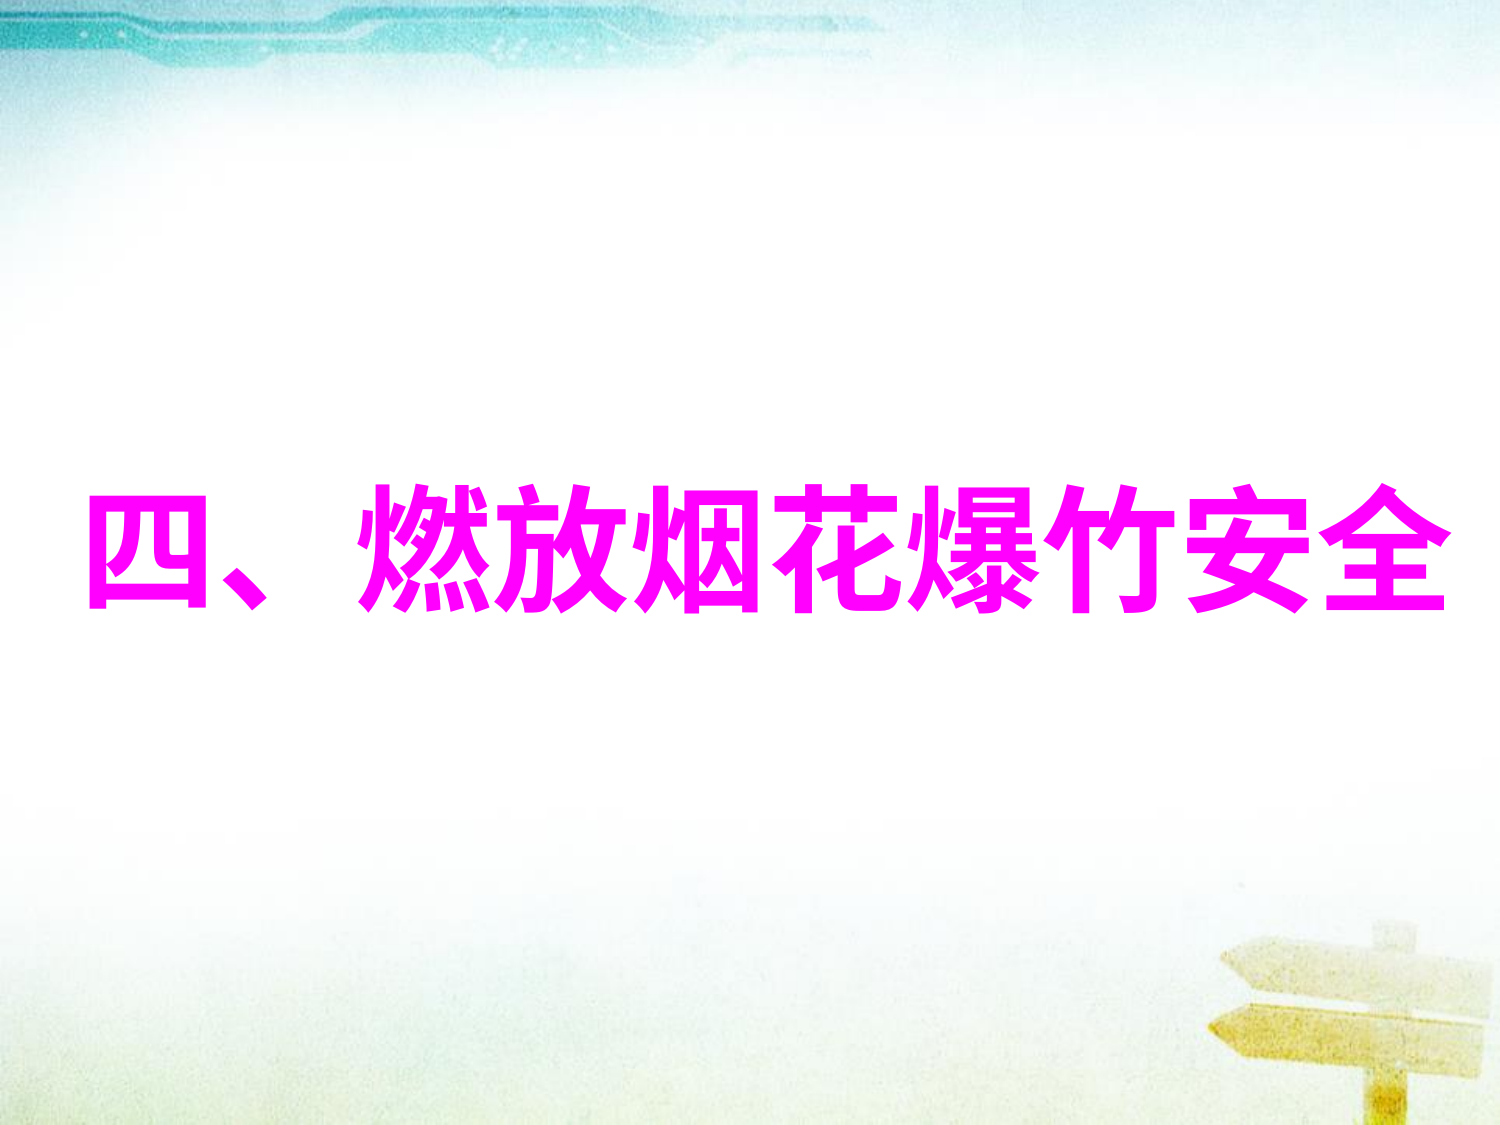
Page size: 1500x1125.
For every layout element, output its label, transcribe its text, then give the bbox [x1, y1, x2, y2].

picture [0, 0, 1500, 1125]
text_box 四、燃放烟花爆竹安全 [64, 456, 1470, 636]
